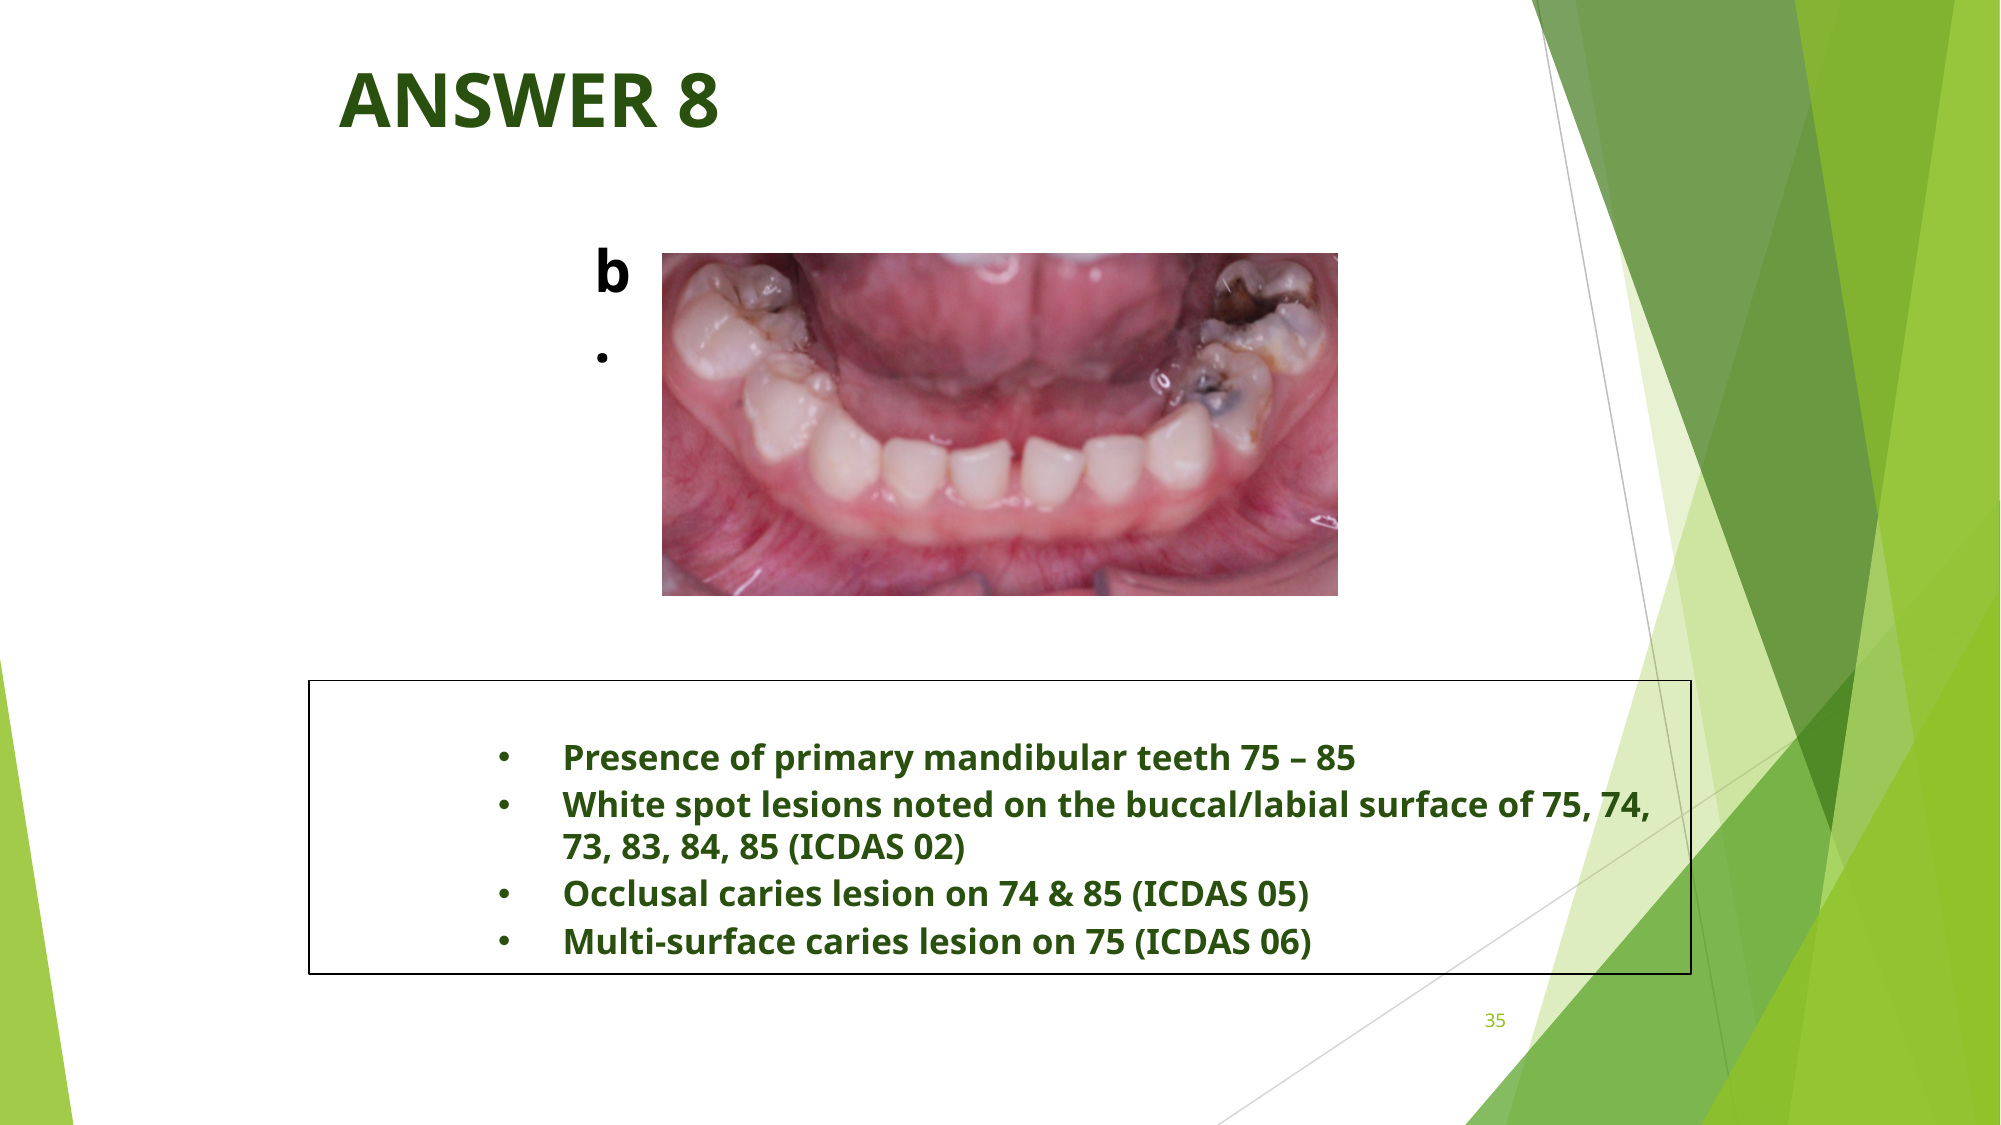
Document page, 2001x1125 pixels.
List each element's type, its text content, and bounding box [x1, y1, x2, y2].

slide_number 35 [1409, 991, 1522, 1051]
picture [662, 253, 1338, 596]
title ANSWER 8 [324, 45, 1675, 185]
text_box b. [579, 226, 663, 382]
text_box Presence of primary mandibular teeth 75 – 85 White spot lesions noted on the buccal/labial surface of 75, 74, 73, 83, 84, 85 (ICDAS 02) Occlusal caries lesion on 74 & 85 (ICDAS 05) Multi-surface caries lesion on 75 (ICDAS 06) [308, 680, 1691, 975]
